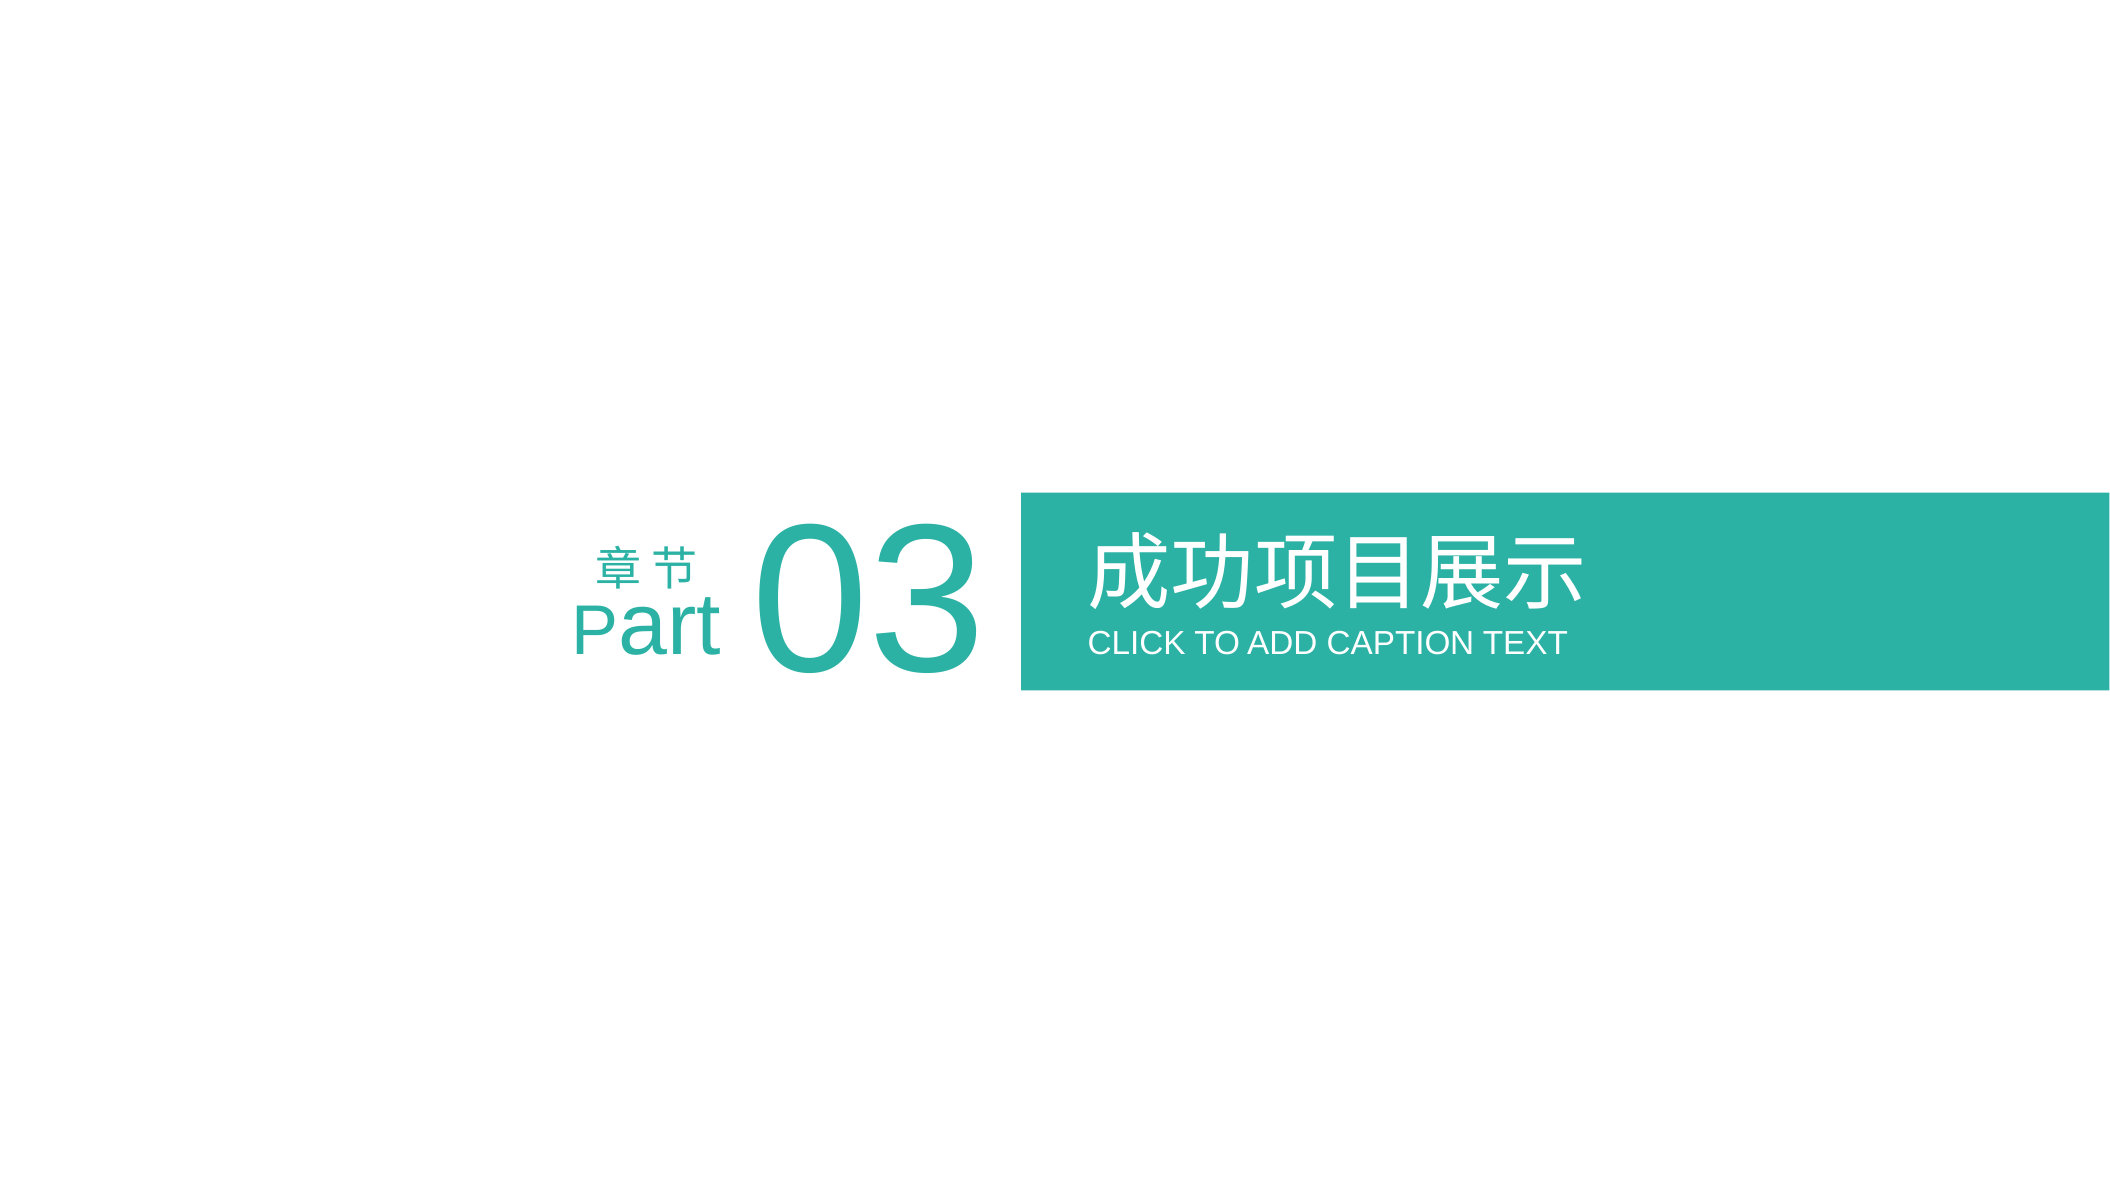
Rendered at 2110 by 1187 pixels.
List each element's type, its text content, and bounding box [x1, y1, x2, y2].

text_box 03 [751, 460, 986, 714]
text_box 章 节 [595, 539, 698, 595]
text_box CLICK TO ADD CAPTION TEXT [1087, 625, 1787, 662]
text_box [1021, 492, 2110, 691]
text_box Part [571, 566, 722, 673]
text_box 成功项目展示 [1087, 530, 1787, 621]
